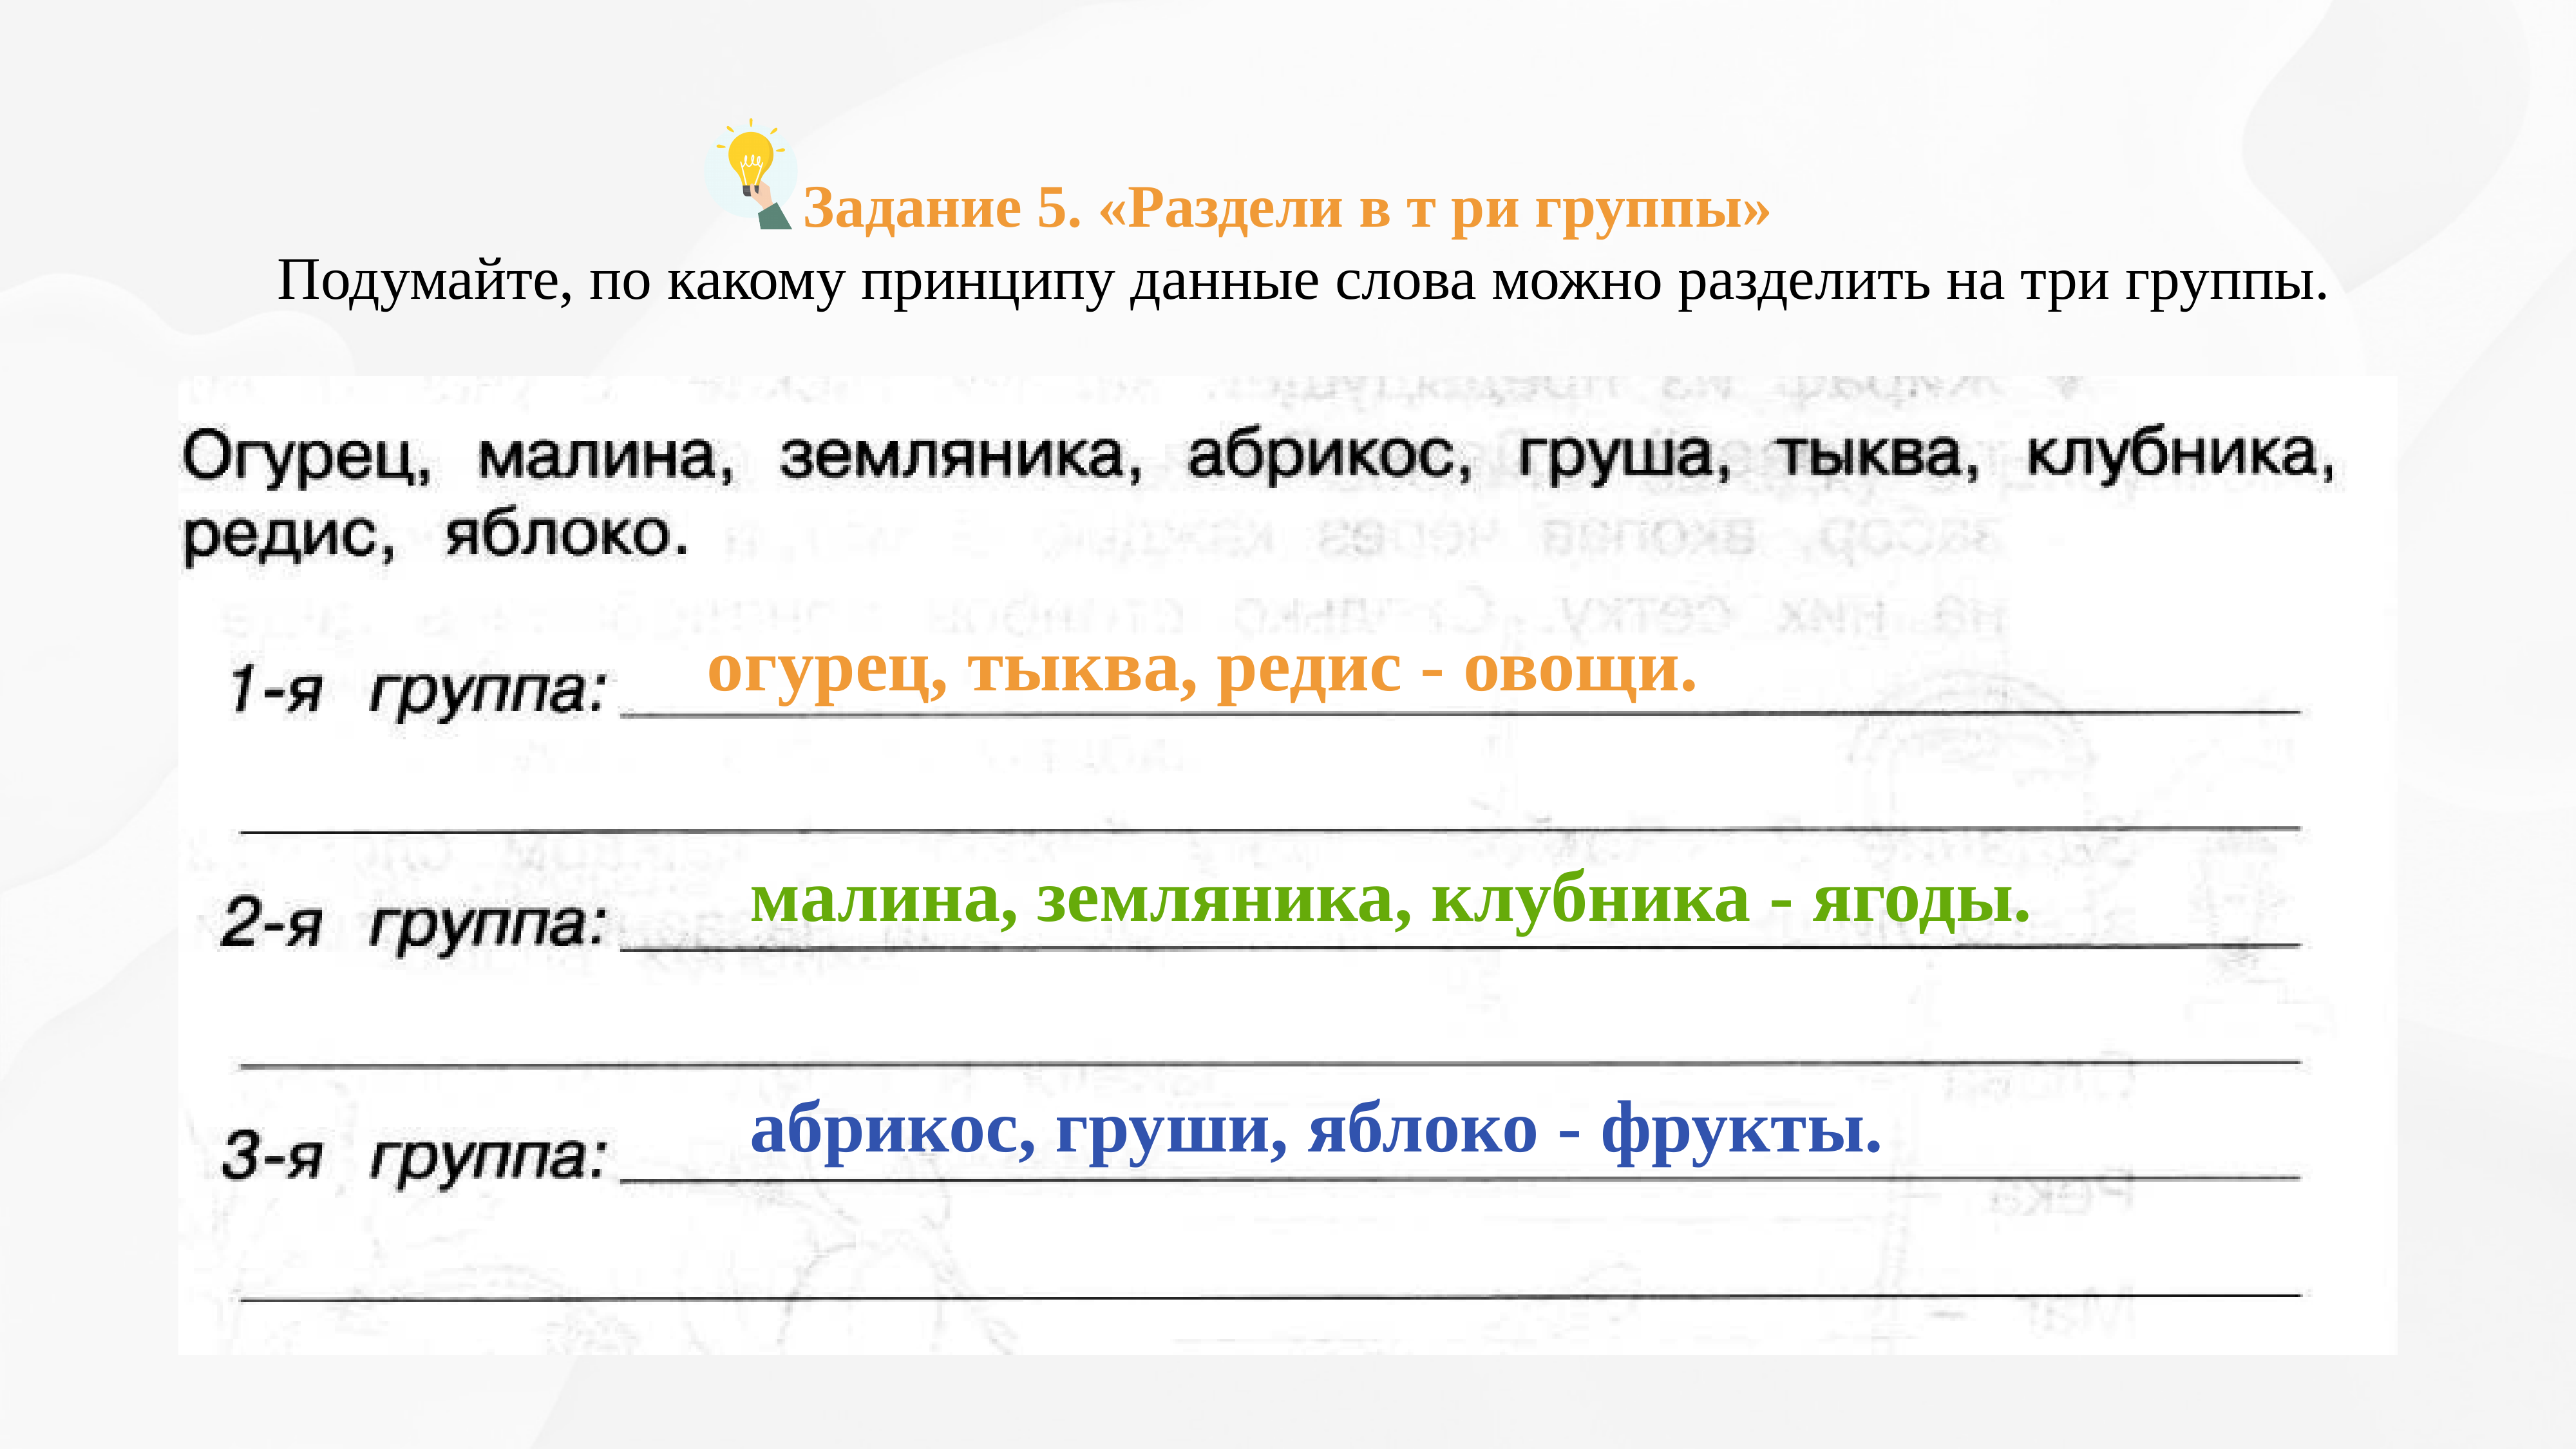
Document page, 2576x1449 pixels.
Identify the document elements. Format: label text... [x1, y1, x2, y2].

picture [0, 0, 2576, 1449]
text_box Задание 5. «Раздели в т ри группы» Подумайте, по какому принципу данные слова можно разделить на три группы. [224, 162, 2352, 316]
